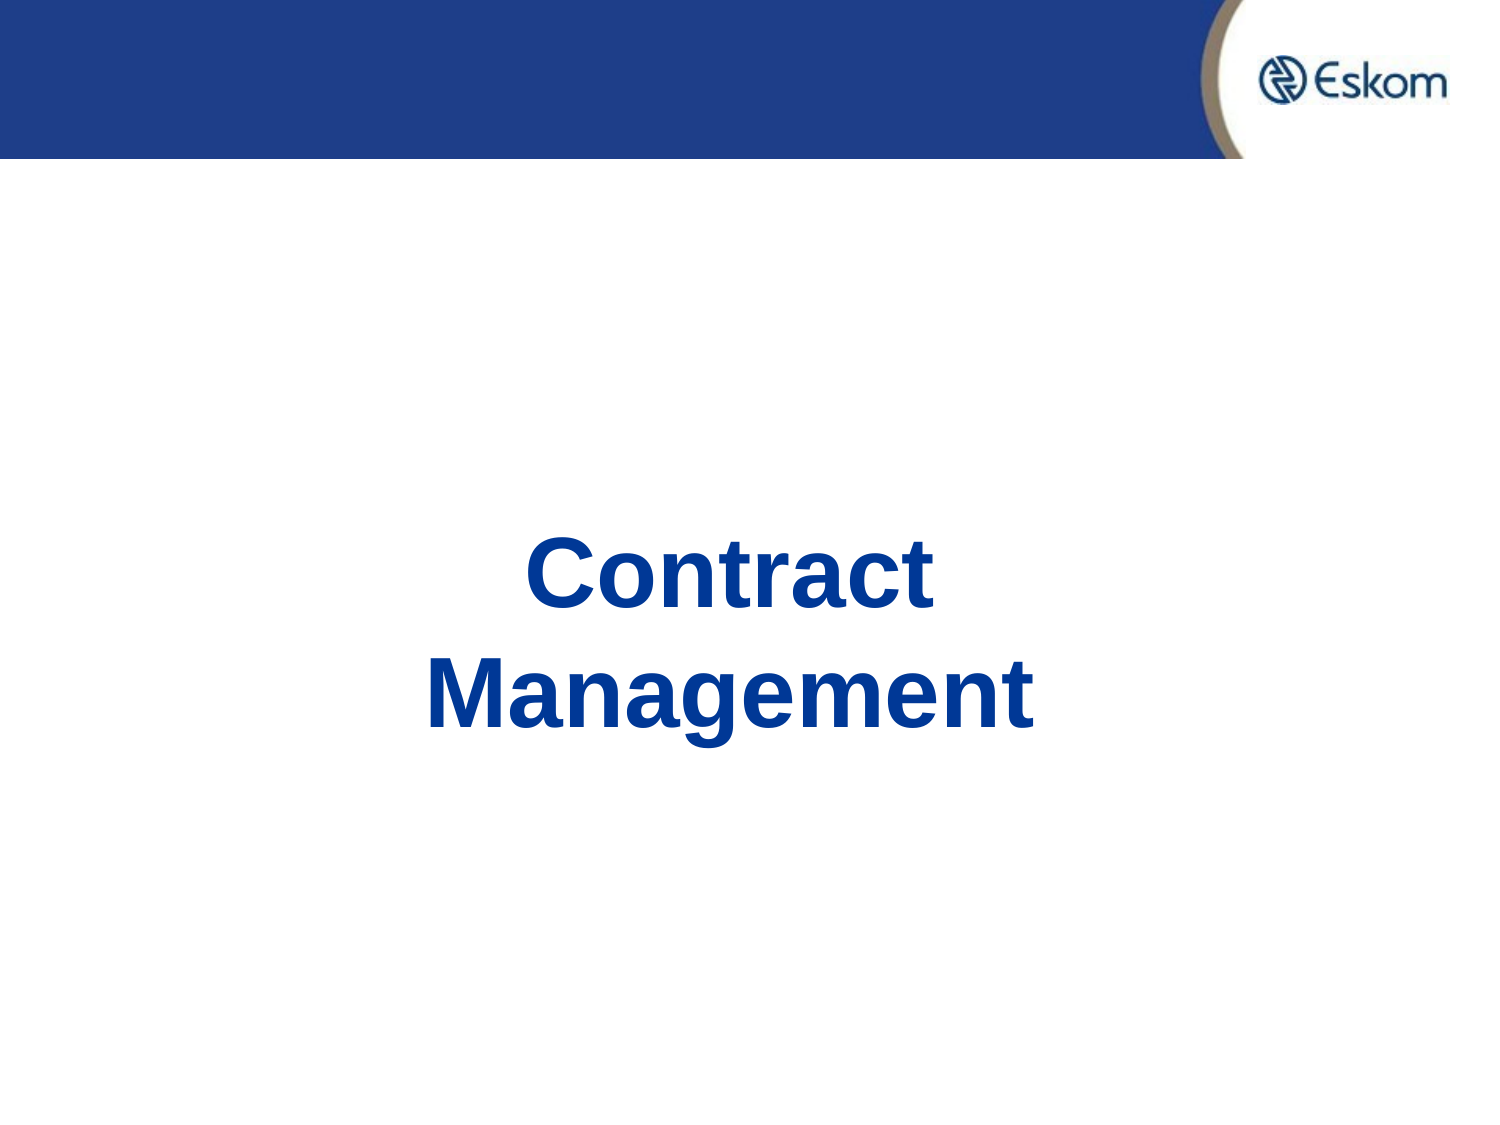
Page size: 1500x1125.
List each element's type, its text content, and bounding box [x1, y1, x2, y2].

list Contract Management [369, 507, 1091, 751]
picture [0, 0, 1246, 159]
picture [1257, 55, 1450, 105]
